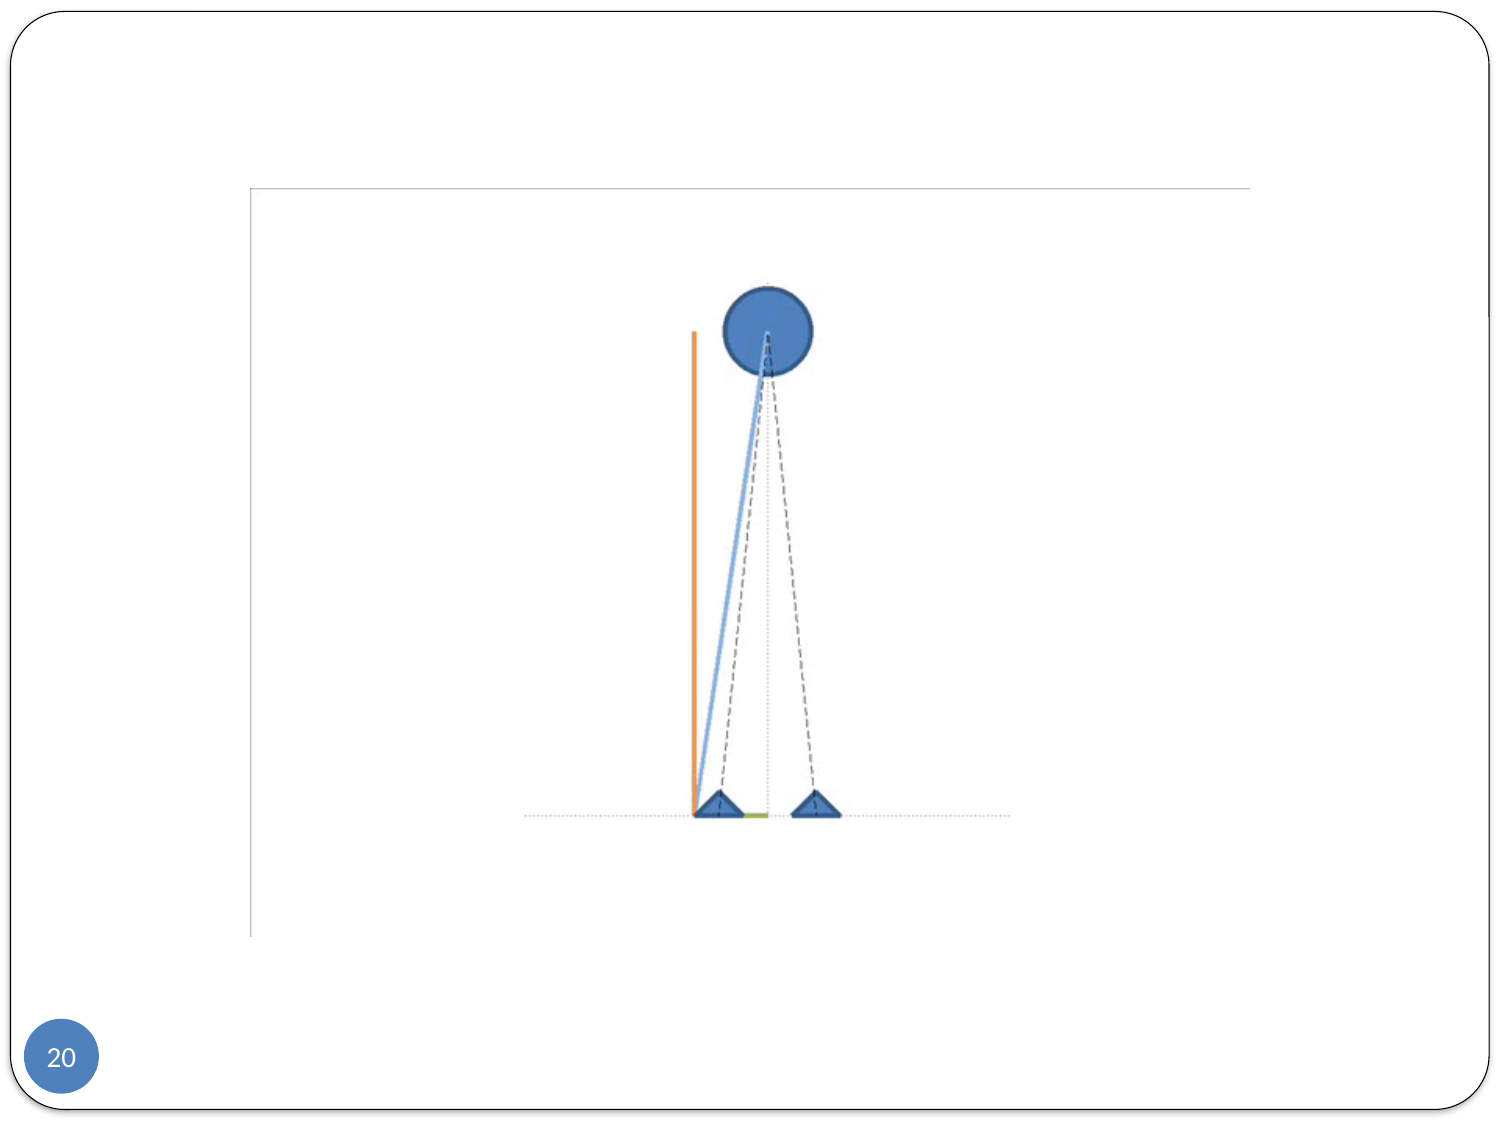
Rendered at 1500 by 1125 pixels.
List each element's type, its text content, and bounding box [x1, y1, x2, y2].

slide_number 20 [23, 1018, 99, 1094]
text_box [249, 187, 1251, 938]
